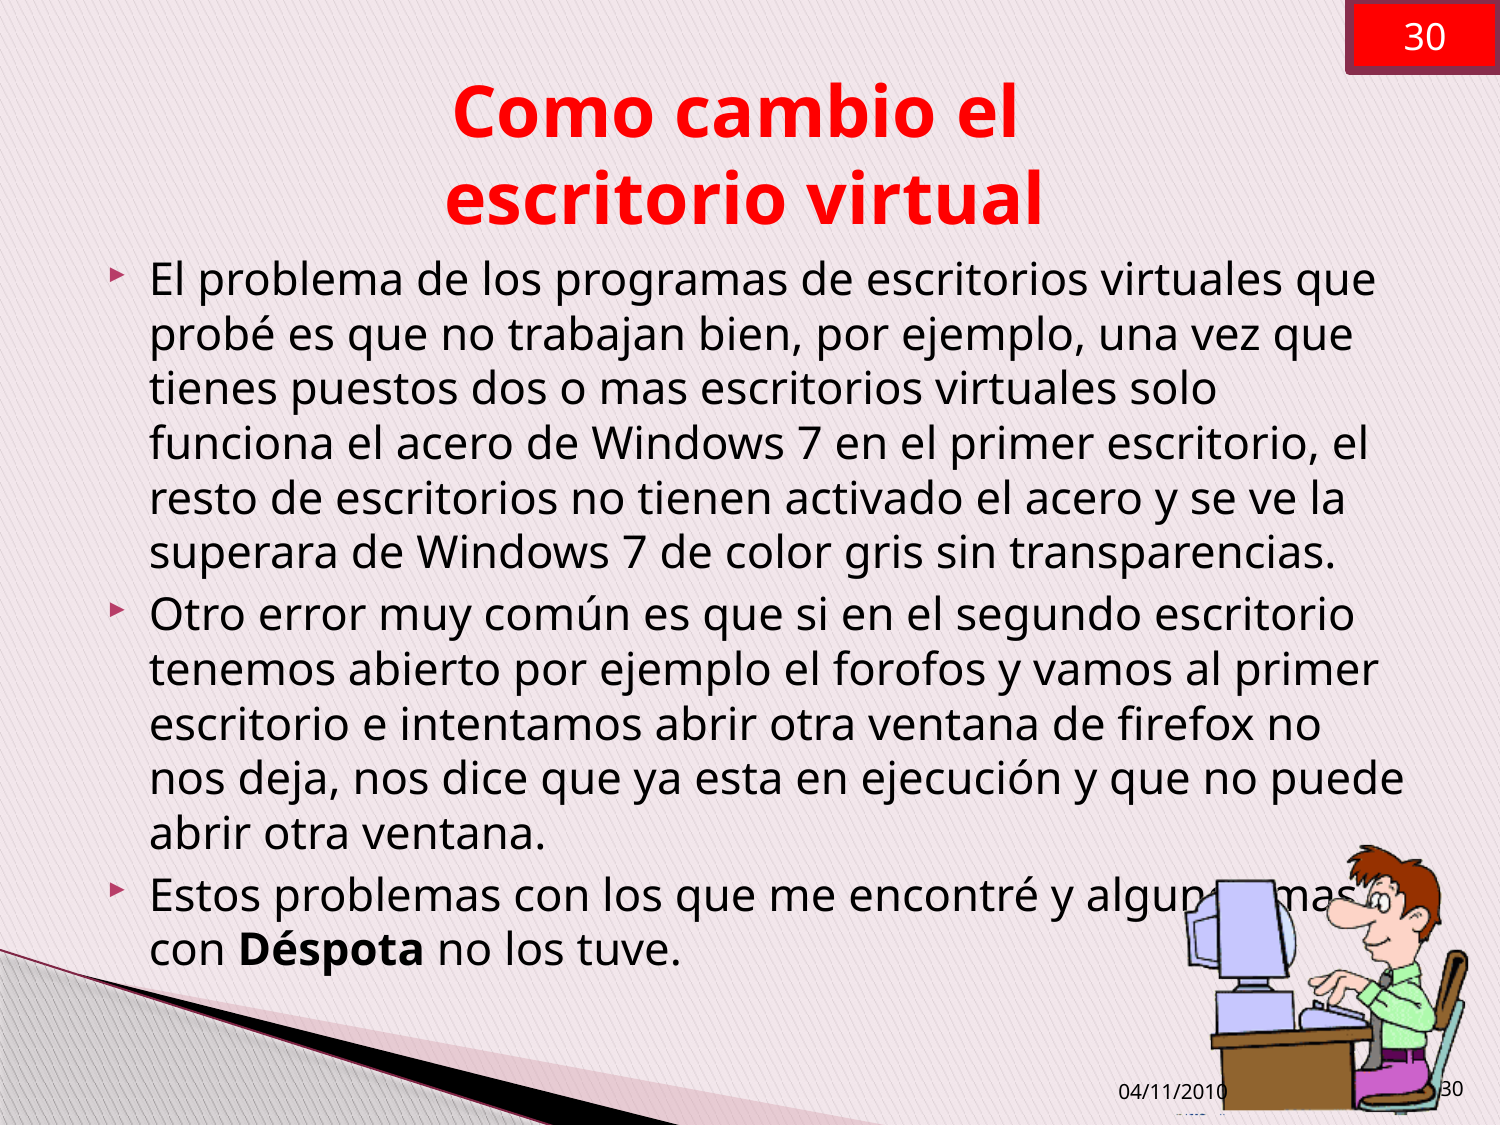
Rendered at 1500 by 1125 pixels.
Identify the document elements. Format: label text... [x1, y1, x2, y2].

list El problema de los programas de escritorios virtuales que probé es que no trabajan bien, por ejemplo, una vez que tienes puestos dos o mas escritorios virtuales solo funciona el acero de Windows 7 en el primer escritorio, el resto de escritorios no tienen activado el acero y se ve la superara de Windows 7 de color gris sin transparencias. Otro error muy común es que si en el segundo escritorio tenemos abierto por ejemplo el forofos y vamos al primer escritorio e intentamos abrir otra ventana de firefox no nos deja, nos dice que ya esta en ejecución y que no puede abrir otra ventana. Estos problemas con los que me encontré y algunos mas con Déspota no los tuve. [75, 243, 1425, 986]
title Como cambio el escritorio virtual [70, 58, 1421, 247]
text_box 30 [1345, 0, 1500, 75]
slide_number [1103, 1051, 1157, 1112]
picture [1163, 798, 1500, 1125]
